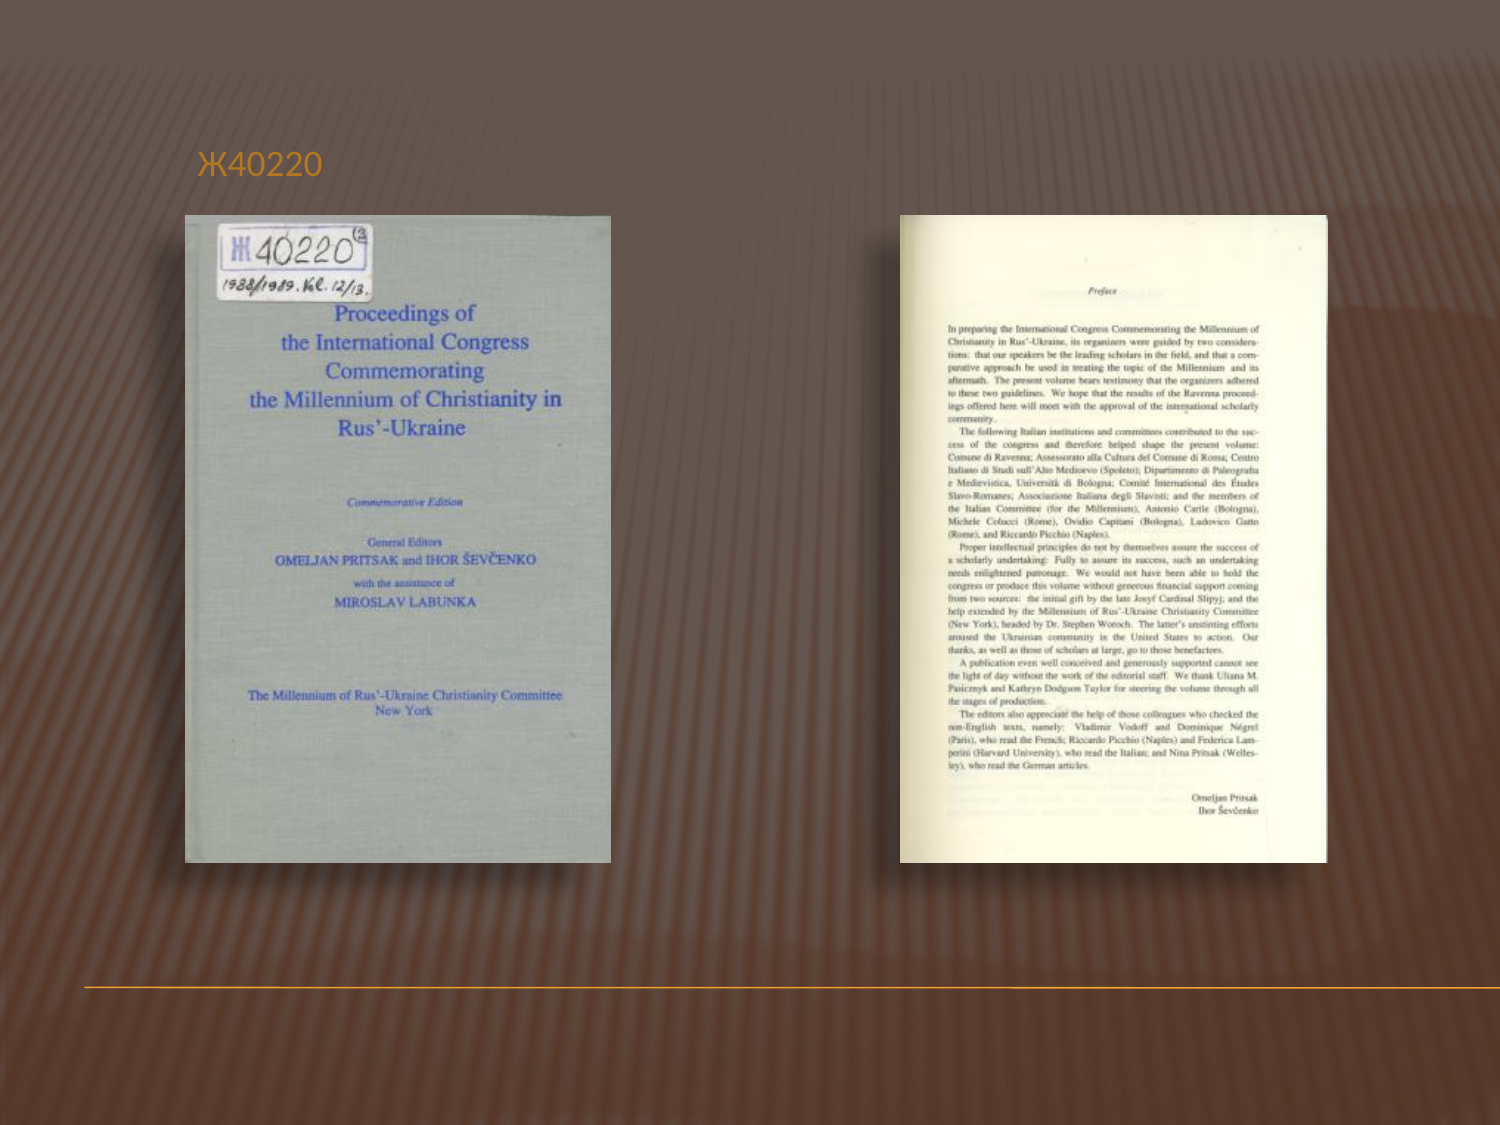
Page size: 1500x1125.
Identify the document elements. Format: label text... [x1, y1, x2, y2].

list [184, 215, 612, 863]
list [900, 215, 1329, 863]
list Ж40220 [183, 109, 750, 215]
